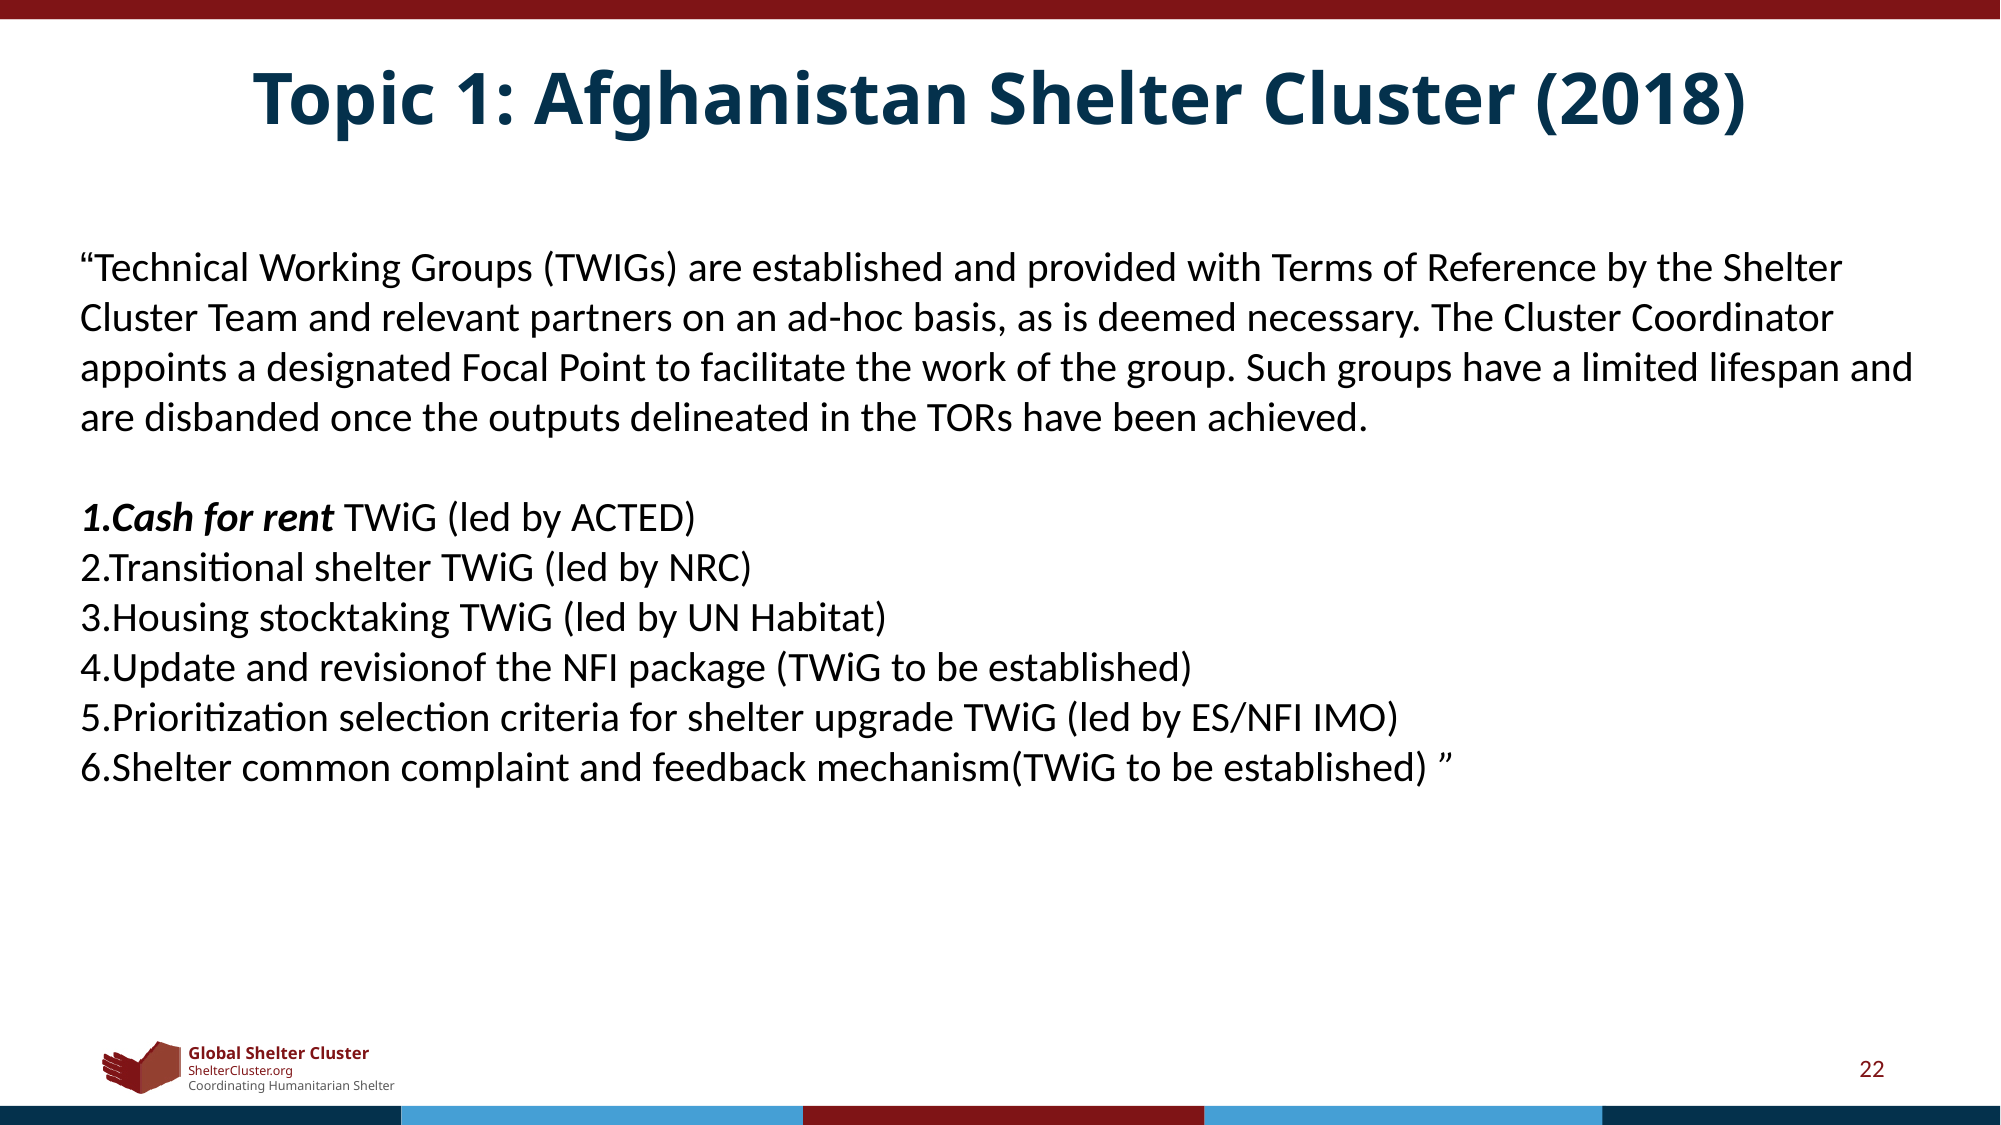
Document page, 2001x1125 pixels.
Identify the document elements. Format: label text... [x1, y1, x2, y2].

text_box “Technical Working Groups (TWIGs) are established and provided with Terms of Reference by the Shelter Cluster Team and relevant partners on an ad-hoc basis, as is deemed necessary. The Cluster Coordinator appoints a designated Focal Point to facilitate the work of the group. Such groups have a limited lifespan and are disbanded once the outputs delineated in the TORs have been achieved. 1.Cash for rent TWiG (led by ACTED) 2.Transitional shelter TWiG (led by NRC) 3.Housing stocktaking TWiG (led by UN Habitat) 4.Update and revisionof the NFI package (TWiG to be established) 5.Prioritization selection criteria for shelter upgrade TWiG (led by ES/NFI IMO) 6.Shelter common complaint and feedback mechanism(TWiG to be established) ” [65, 232, 1935, 898]
picture [102, 1041, 181, 1094]
slide_number 22 [1433, 1037, 1900, 1098]
title Topic 1: Afghanistan Shelter Cluster (2018) [99, 45, 1900, 232]
